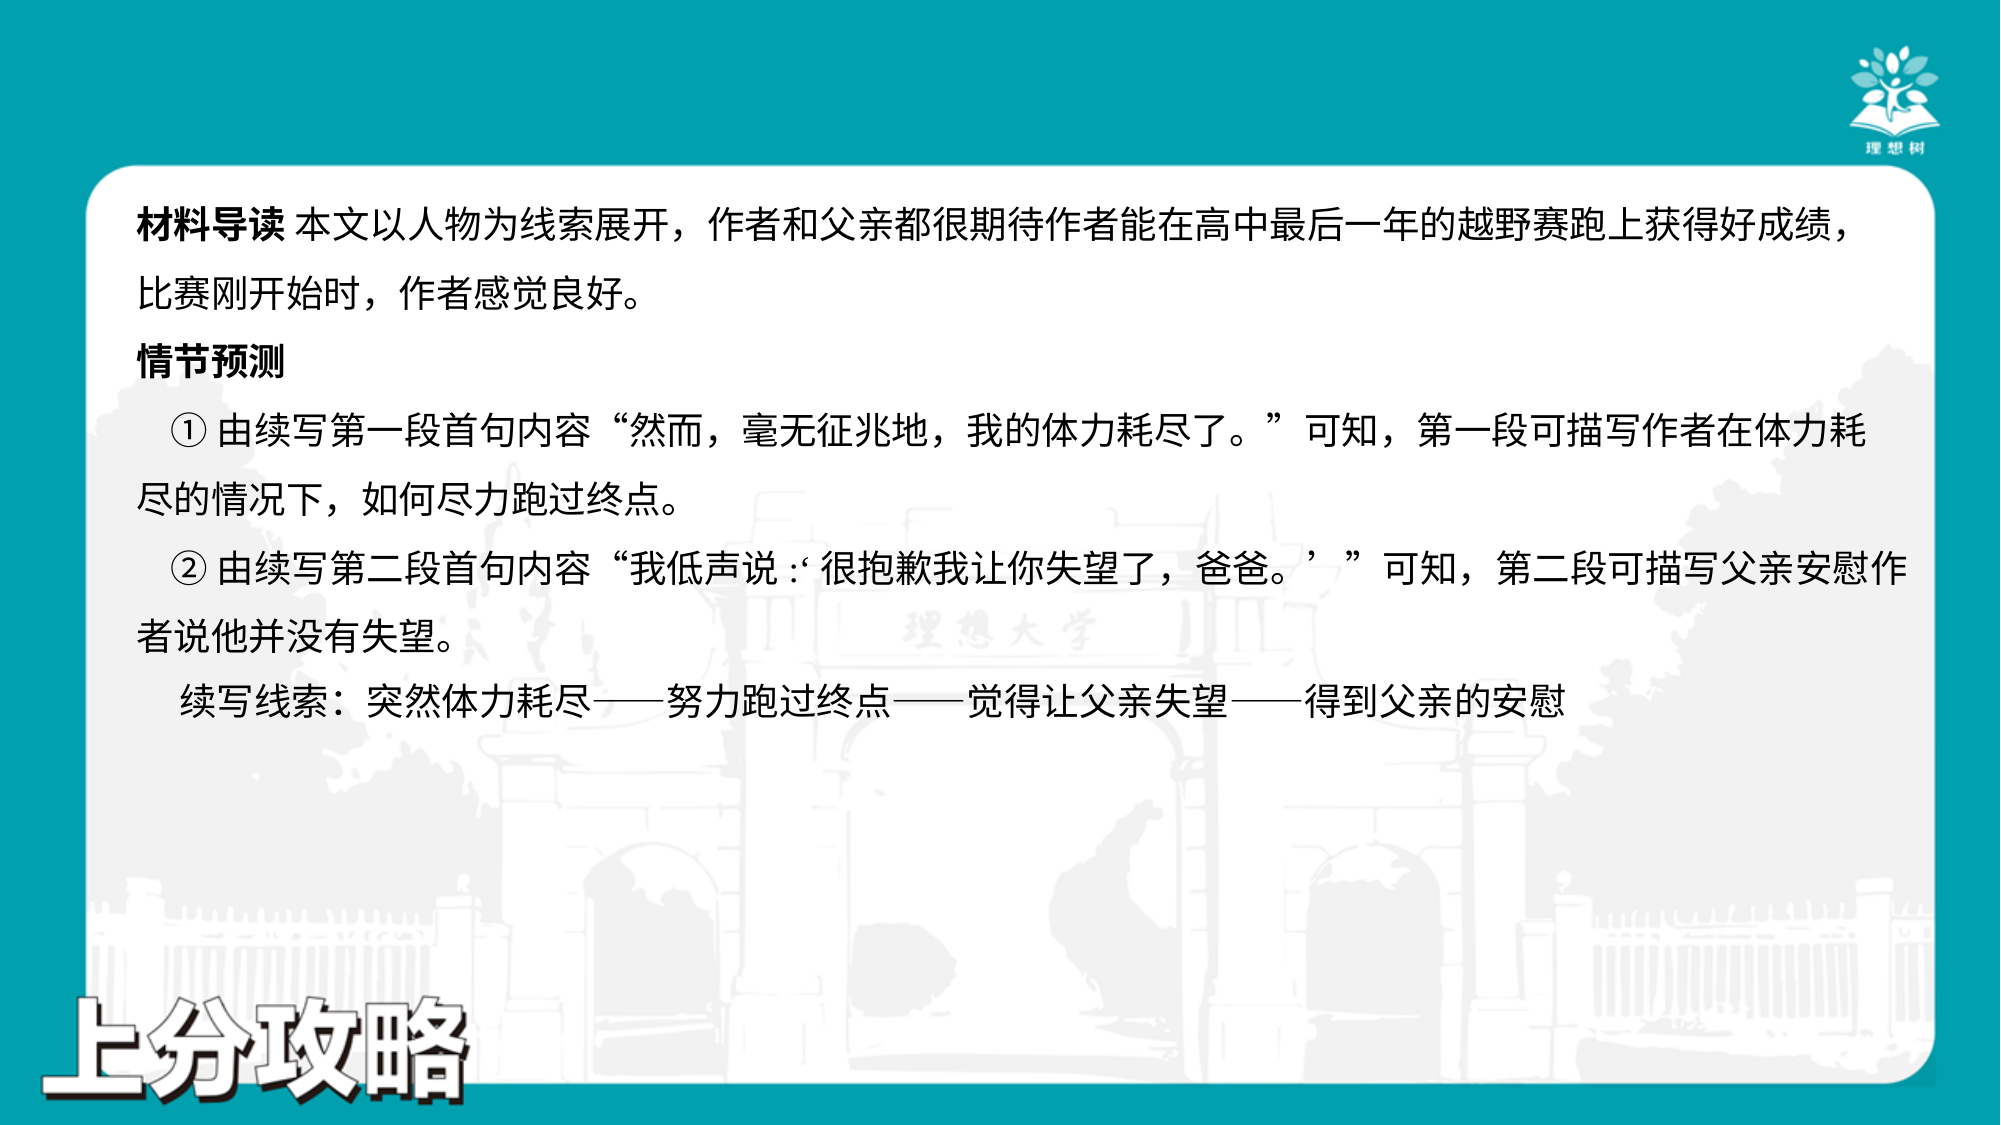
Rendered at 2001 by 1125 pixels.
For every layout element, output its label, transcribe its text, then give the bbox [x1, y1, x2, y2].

picture [0, 0, 2000, 1125]
text_box 材料导读 本文以人物为线索展开，作者和父亲都很期待作者能在高中最后一年的越野赛跑上获得好成绩， 比赛刚开始时，作者感觉良好。 情节预测 ①由续写第一段首句内容“然而，毫无征兆地，我的体力耗尽了。”可知，第一段可描写作者在体力耗 尽的情况下，如何尽力跑过终点。 ②由续写第二段首句内容“我低声说:‘很抱歉我让你失望了，爸爸。’”可知，第二段可描写父亲安慰作 者说他并没有失望。 续写线索：突然体力耗尽——努力跑过终点——觉得让父亲失望——得到父亲的安慰 [136, 177, 1865, 716]
